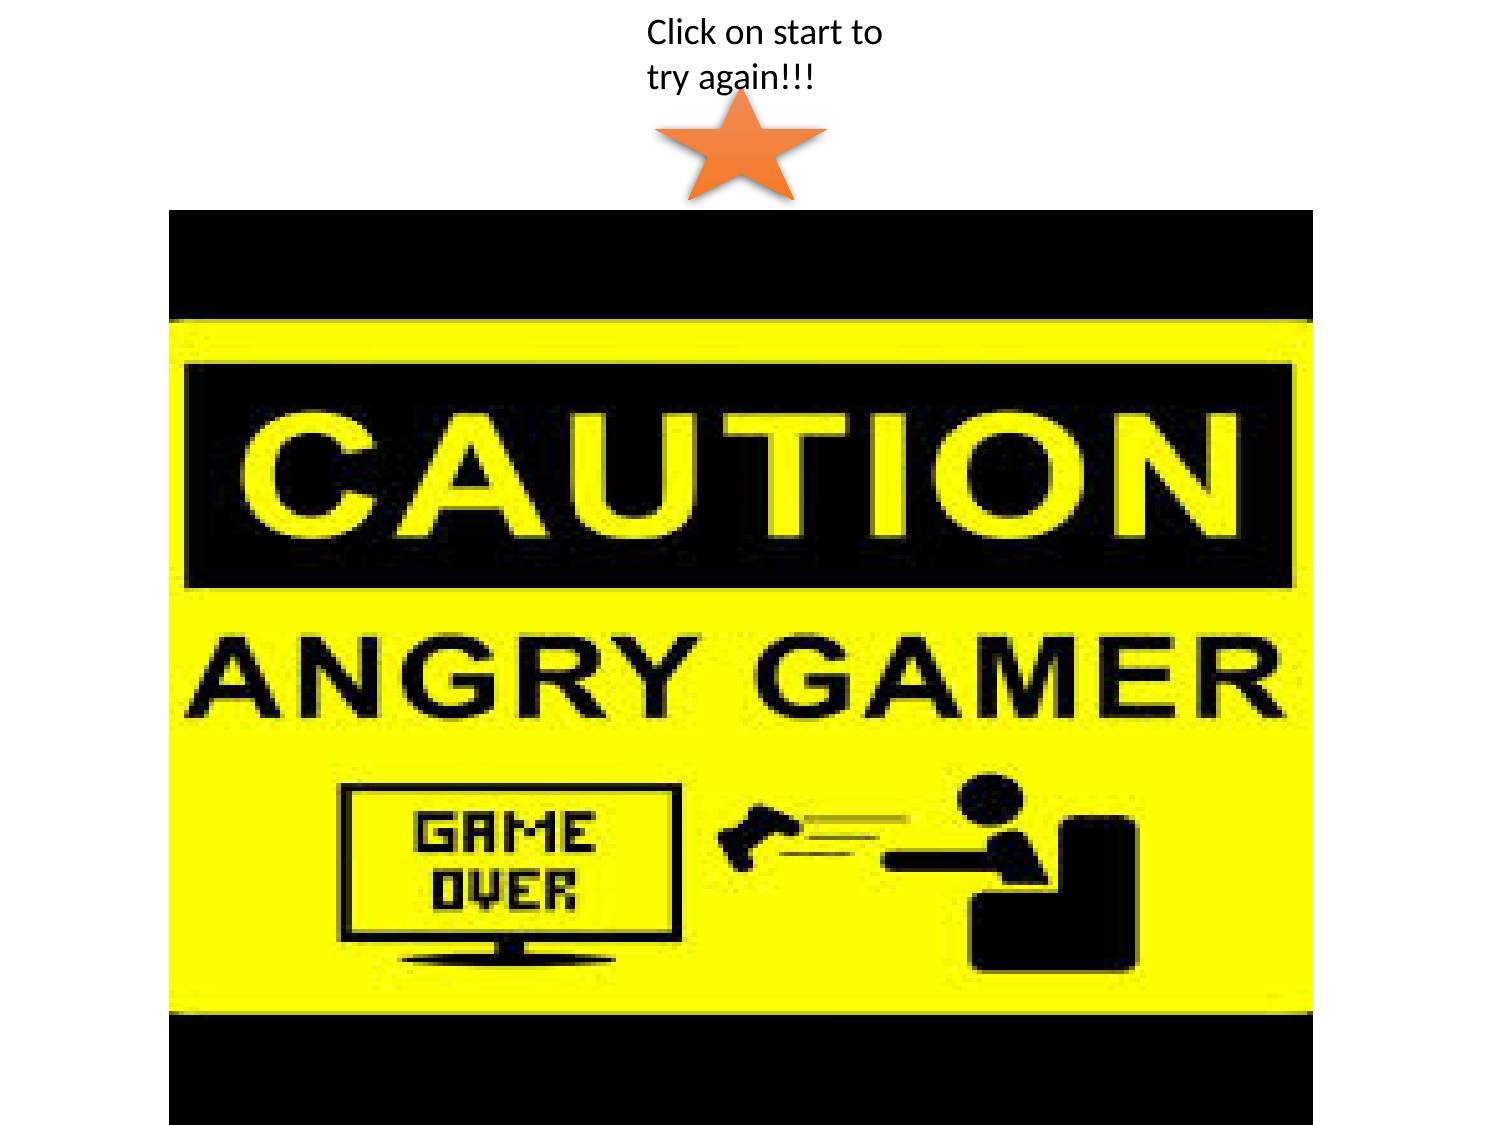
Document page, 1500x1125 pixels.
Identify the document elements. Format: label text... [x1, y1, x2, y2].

text_box Click on start to try again!!! [632, 0, 923, 105]
picture [169, 210, 1313, 1125]
text_box [655, 105, 828, 201]
